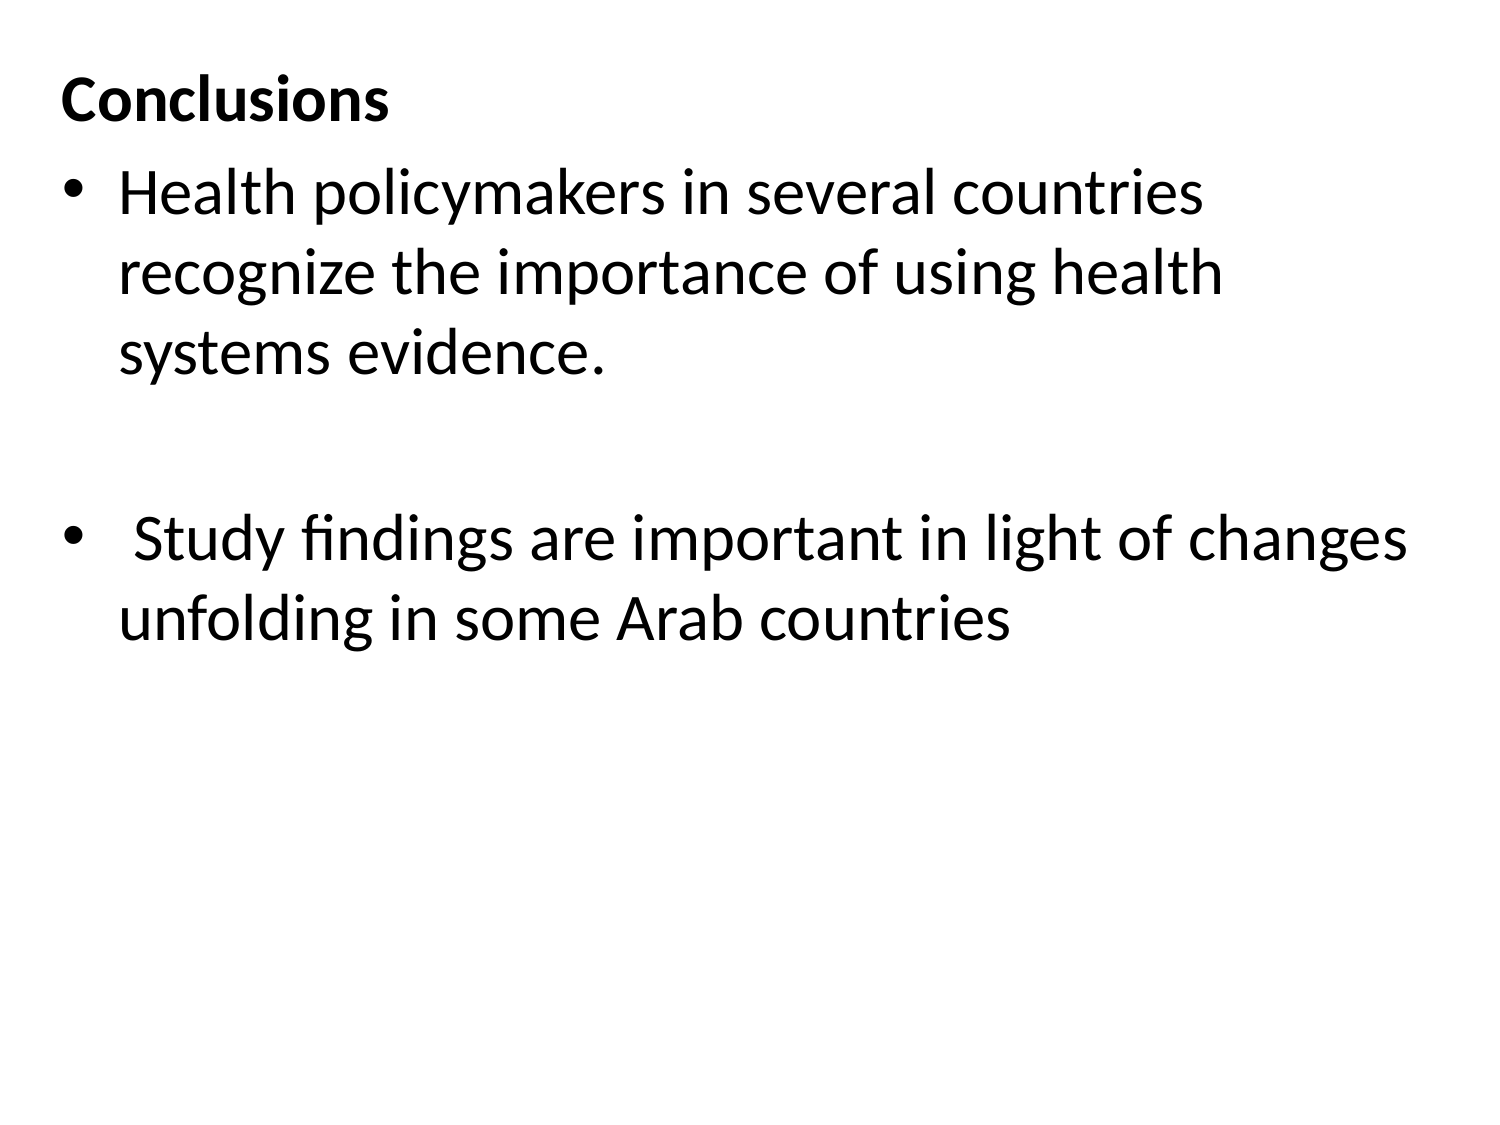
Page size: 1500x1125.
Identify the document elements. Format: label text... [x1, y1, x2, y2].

list Conclusions Health policymakers in several countries recognize the importance of using health systems evidence. Study findings are important in light of changes unfolding in some Arab countries [46, 46, 1425, 1005]
